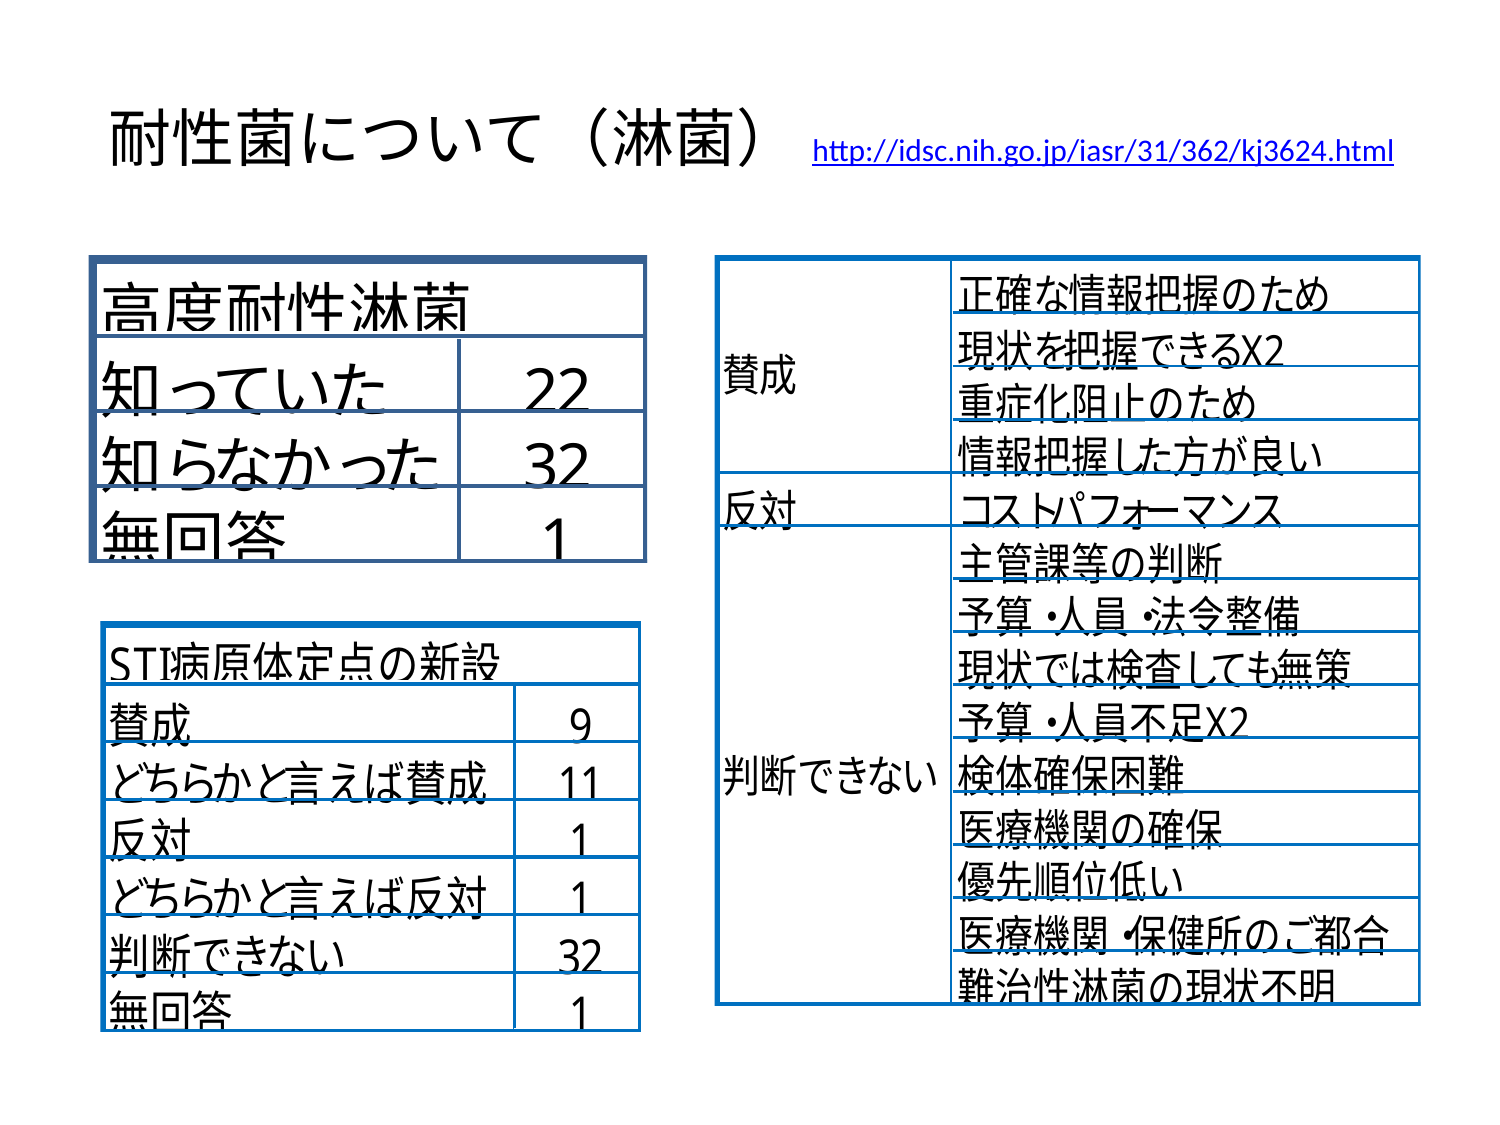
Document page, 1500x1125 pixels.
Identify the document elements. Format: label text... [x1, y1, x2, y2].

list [88, 255, 652, 568]
picture [714, 255, 1424, 1009]
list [100, 621, 644, 1036]
title 耐性菌について（淋菌）http://idsc.nih.go.jp/iasr/31/362/kj3624.html [76, 90, 1427, 183]
